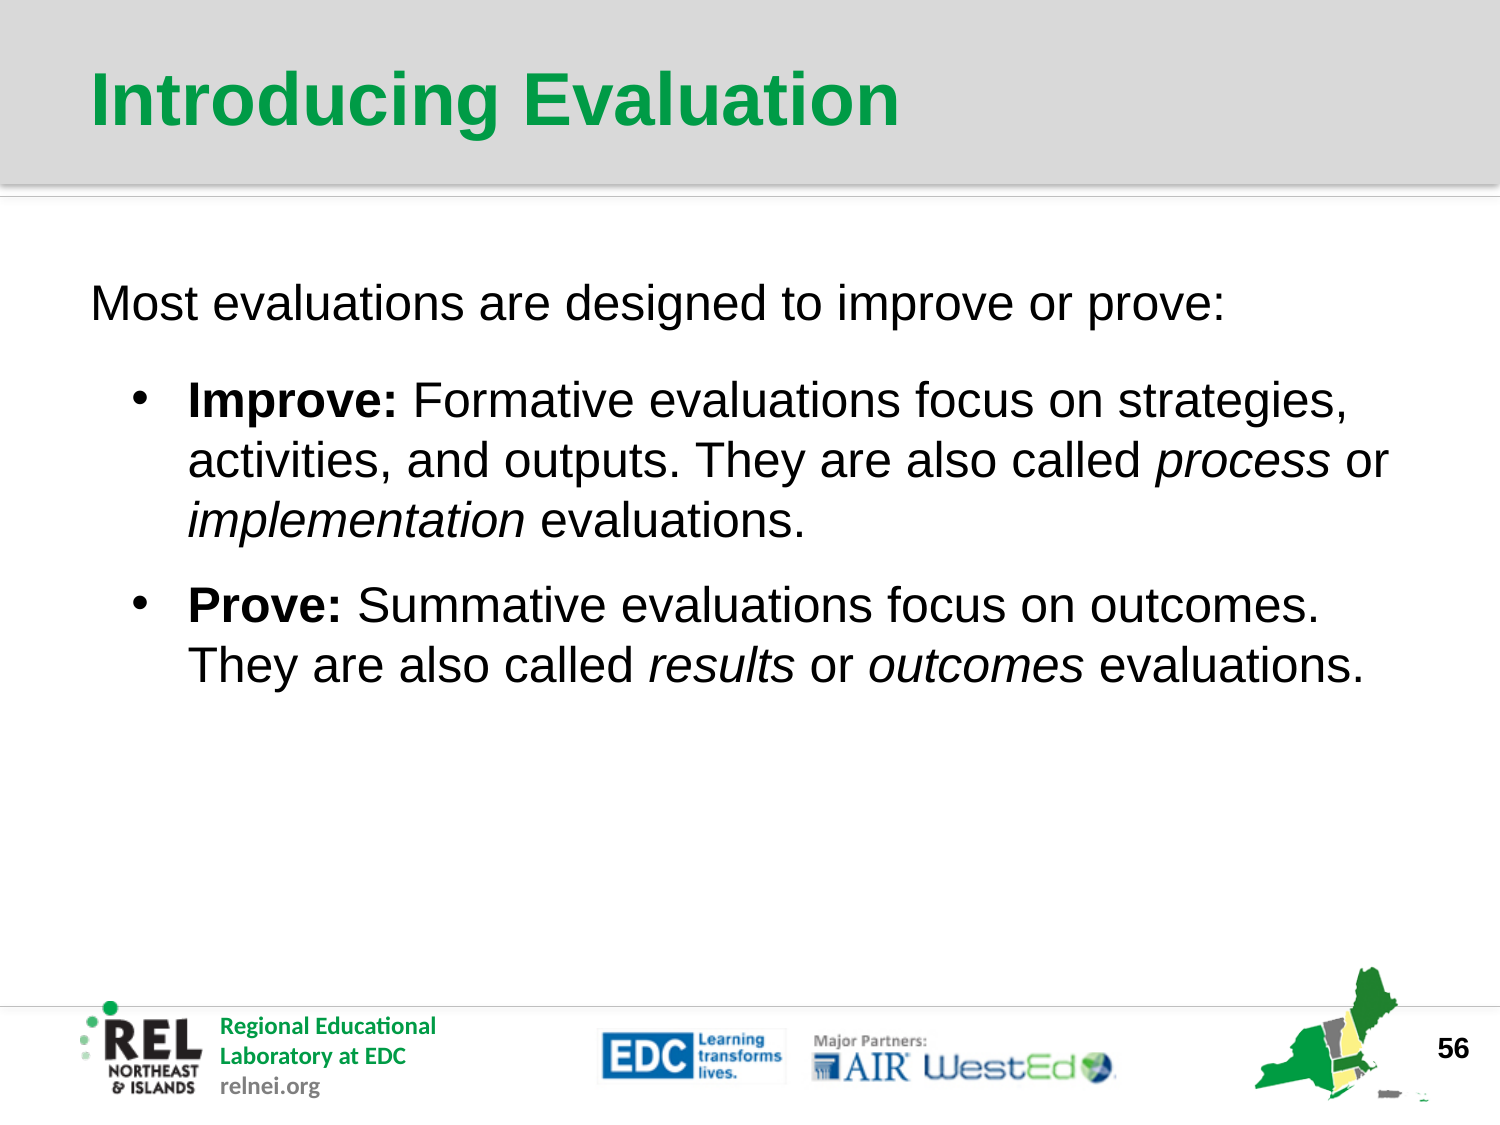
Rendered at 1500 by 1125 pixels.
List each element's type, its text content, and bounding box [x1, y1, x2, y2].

picture [80, 1001, 227, 1108]
picture [1245, 964, 1442, 1103]
picture [594, 1028, 1138, 1091]
list Most evaluations are designed to improve or prove: Improve: Formative evaluations focus on strategies, activities, and outputs. They are also called process or implementation evaluations. Prove: Summative evaluations focus on outcomes. They are also called results or outcomes evaluations. [75, 262, 1425, 982]
title Introducing Evaluation [75, 25, 1425, 165]
slide_number 56 [1393, 1016, 1485, 1077]
